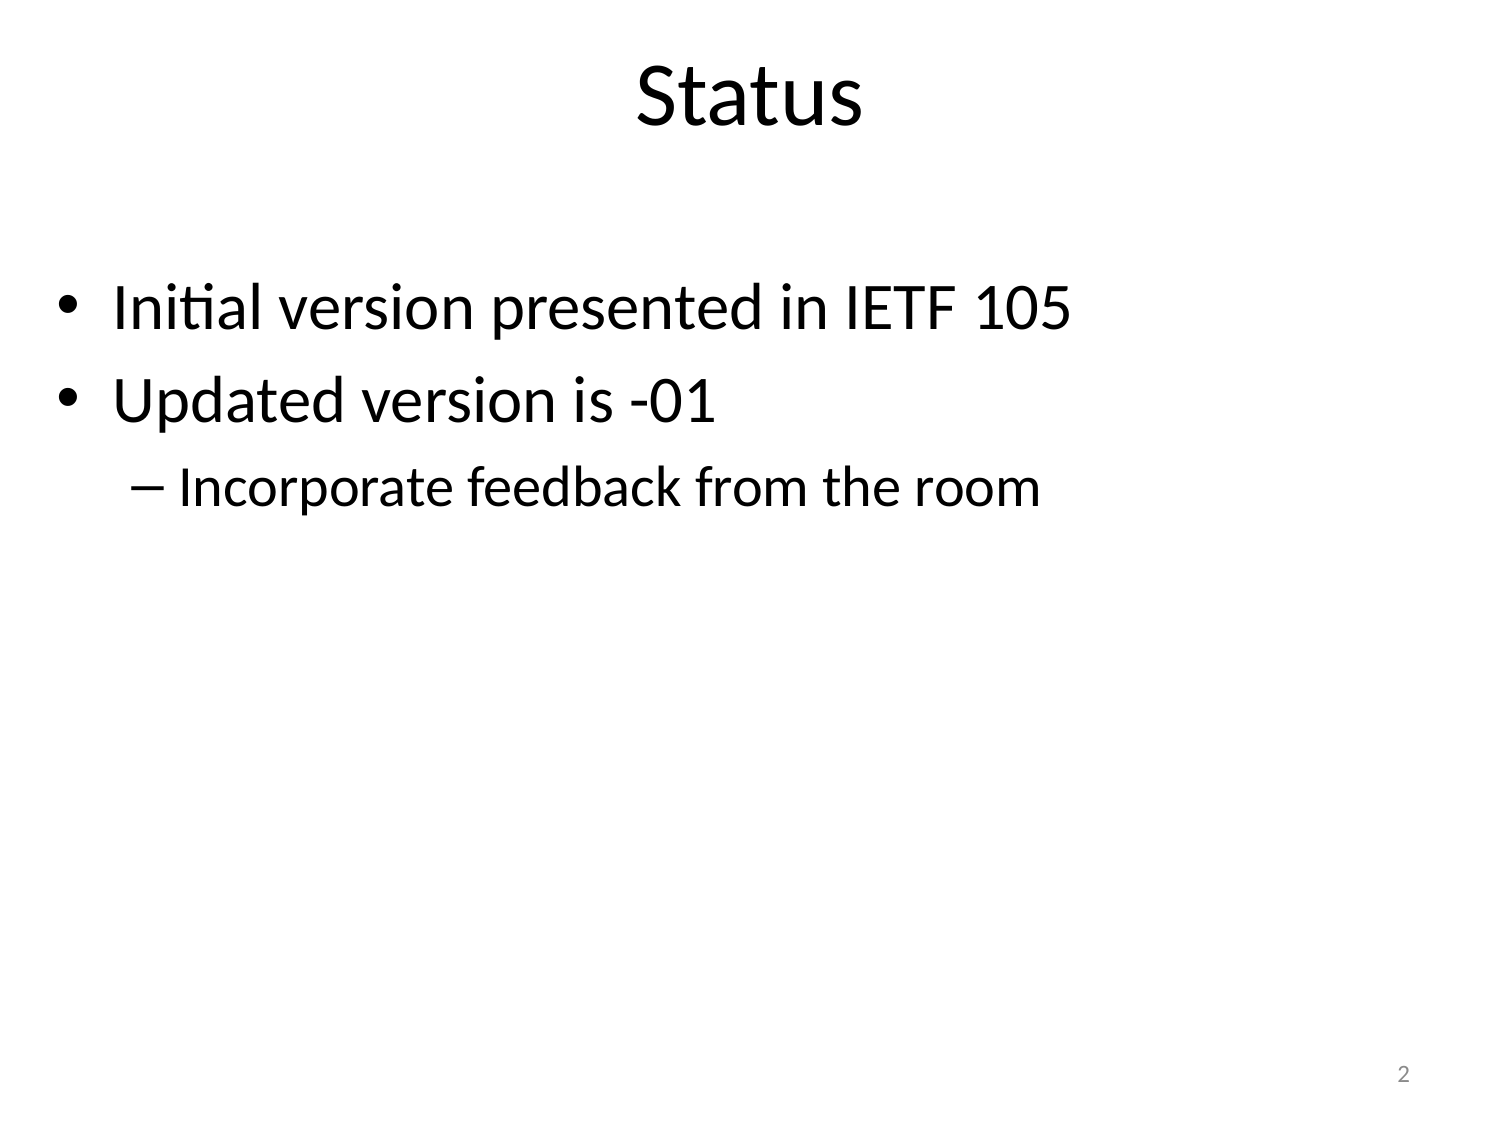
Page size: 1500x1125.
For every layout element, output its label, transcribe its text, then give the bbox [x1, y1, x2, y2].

list Initial version presented in IETF 105 Updated version is -01 Incorporate feedback from the room [41, 255, 1424, 941]
title Status [75, 0, 1425, 183]
slide_number 2 [1074, 1042, 1425, 1103]
